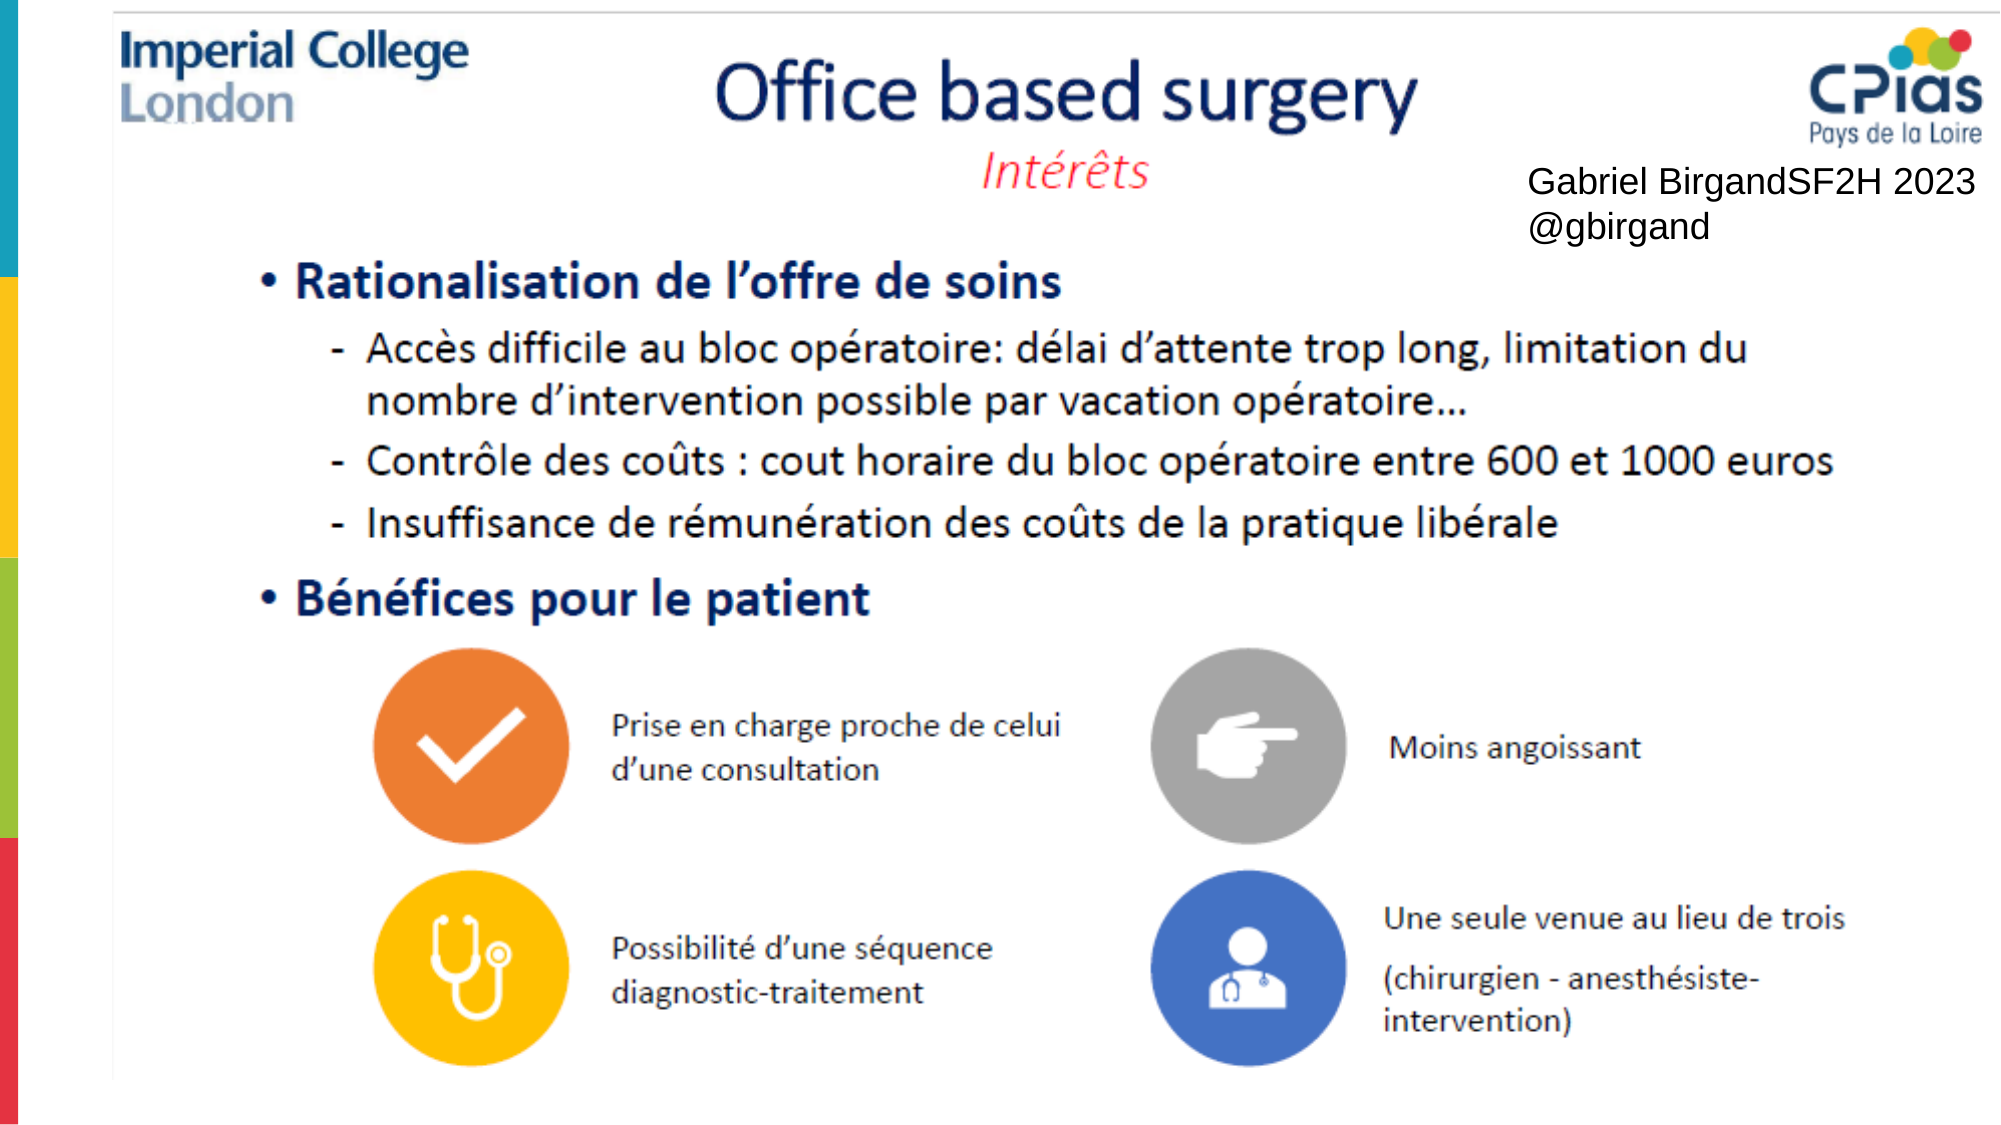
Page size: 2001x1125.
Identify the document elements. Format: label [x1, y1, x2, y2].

picture [112, 9, 2000, 1080]
